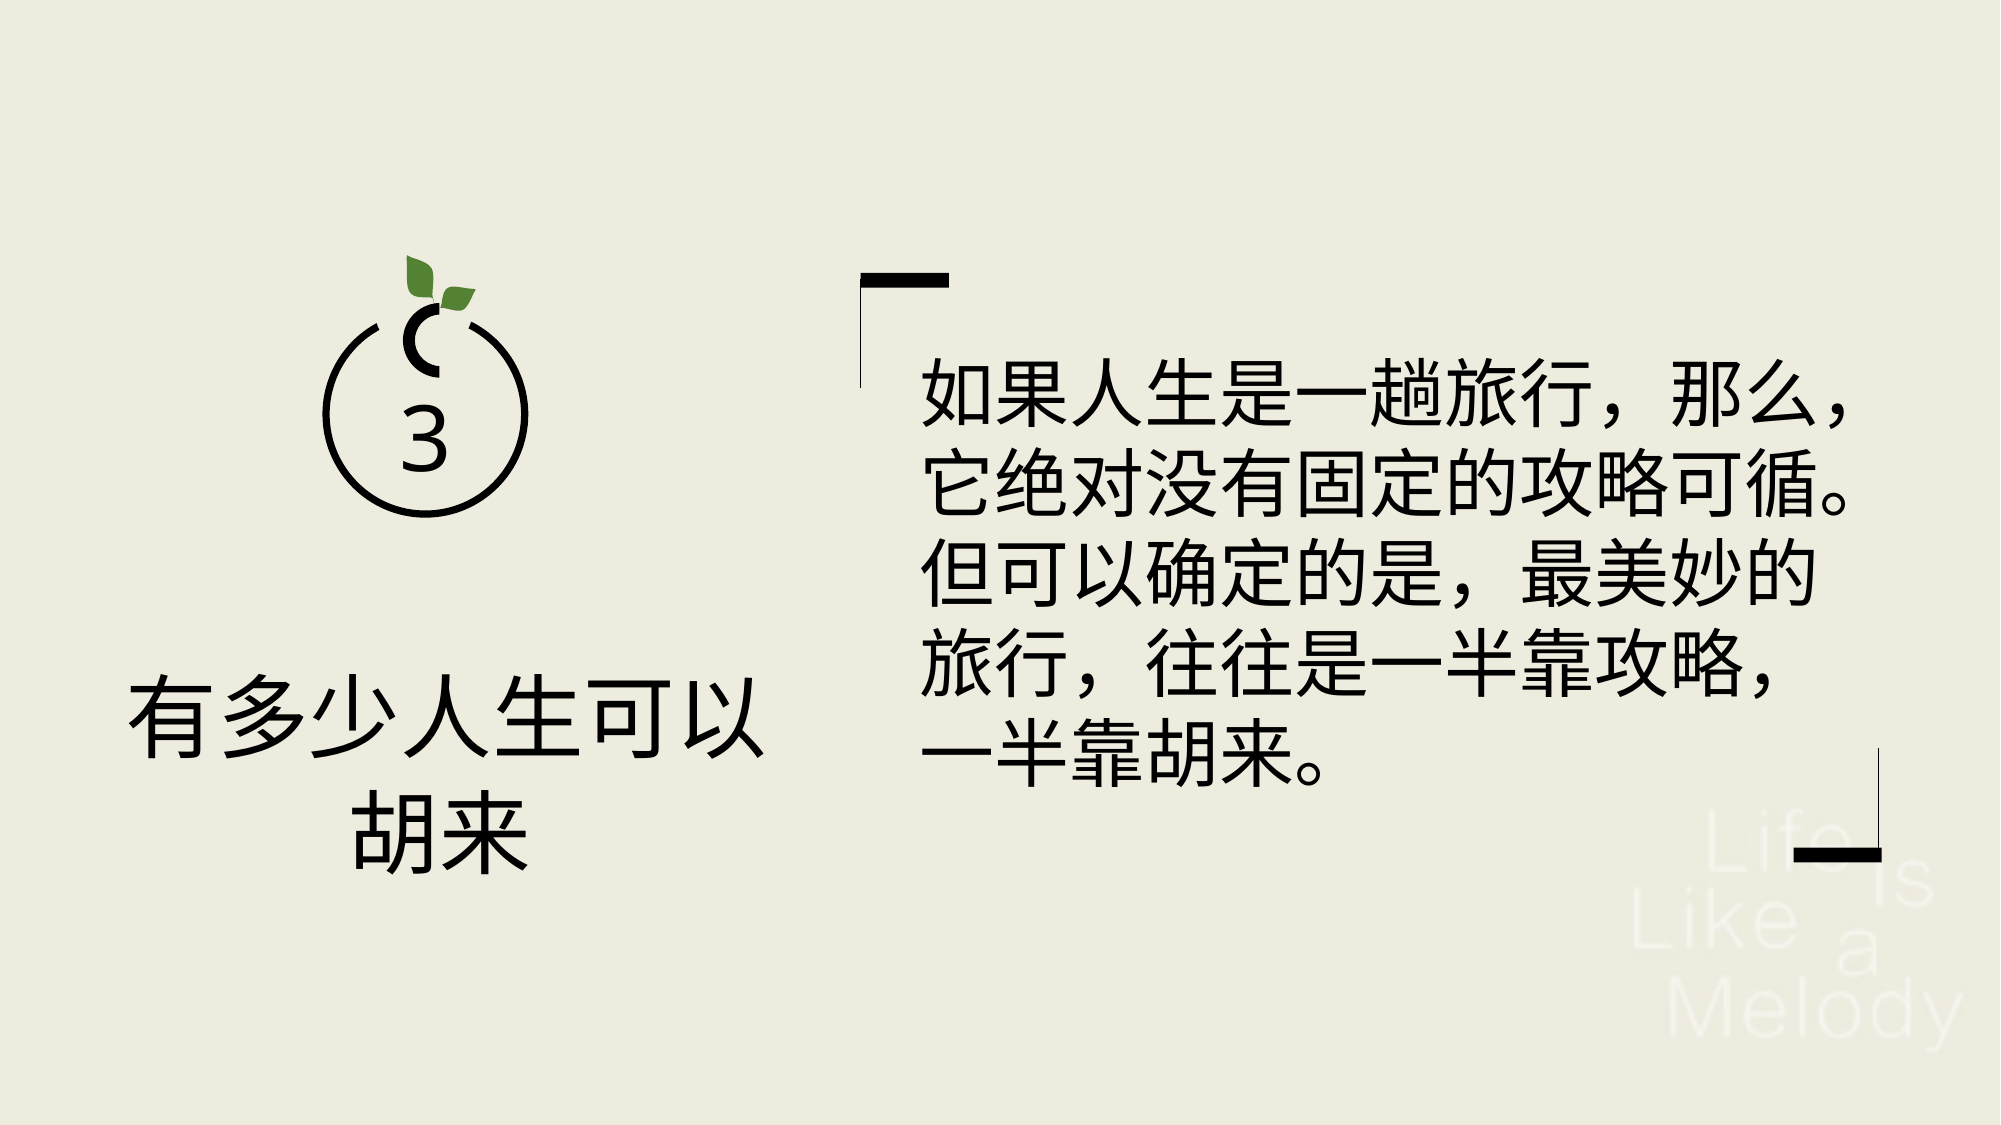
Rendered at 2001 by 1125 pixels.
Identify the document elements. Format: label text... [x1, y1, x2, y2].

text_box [860, 272, 949, 388]
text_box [322, 255, 529, 518]
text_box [1793, 747, 1882, 863]
text_box 有多少人生可以 [110, 652, 820, 777]
text_box 如果人生是一趟旅行，那么，它绝对没有固定的攻略可循。但可以确定的是，最美妙的旅行，往往是一半靠攻略，一半靠胡来。 [904, 338, 1888, 804]
picture [1611, 737, 2000, 1125]
text_box 胡来 [333, 768, 547, 894]
